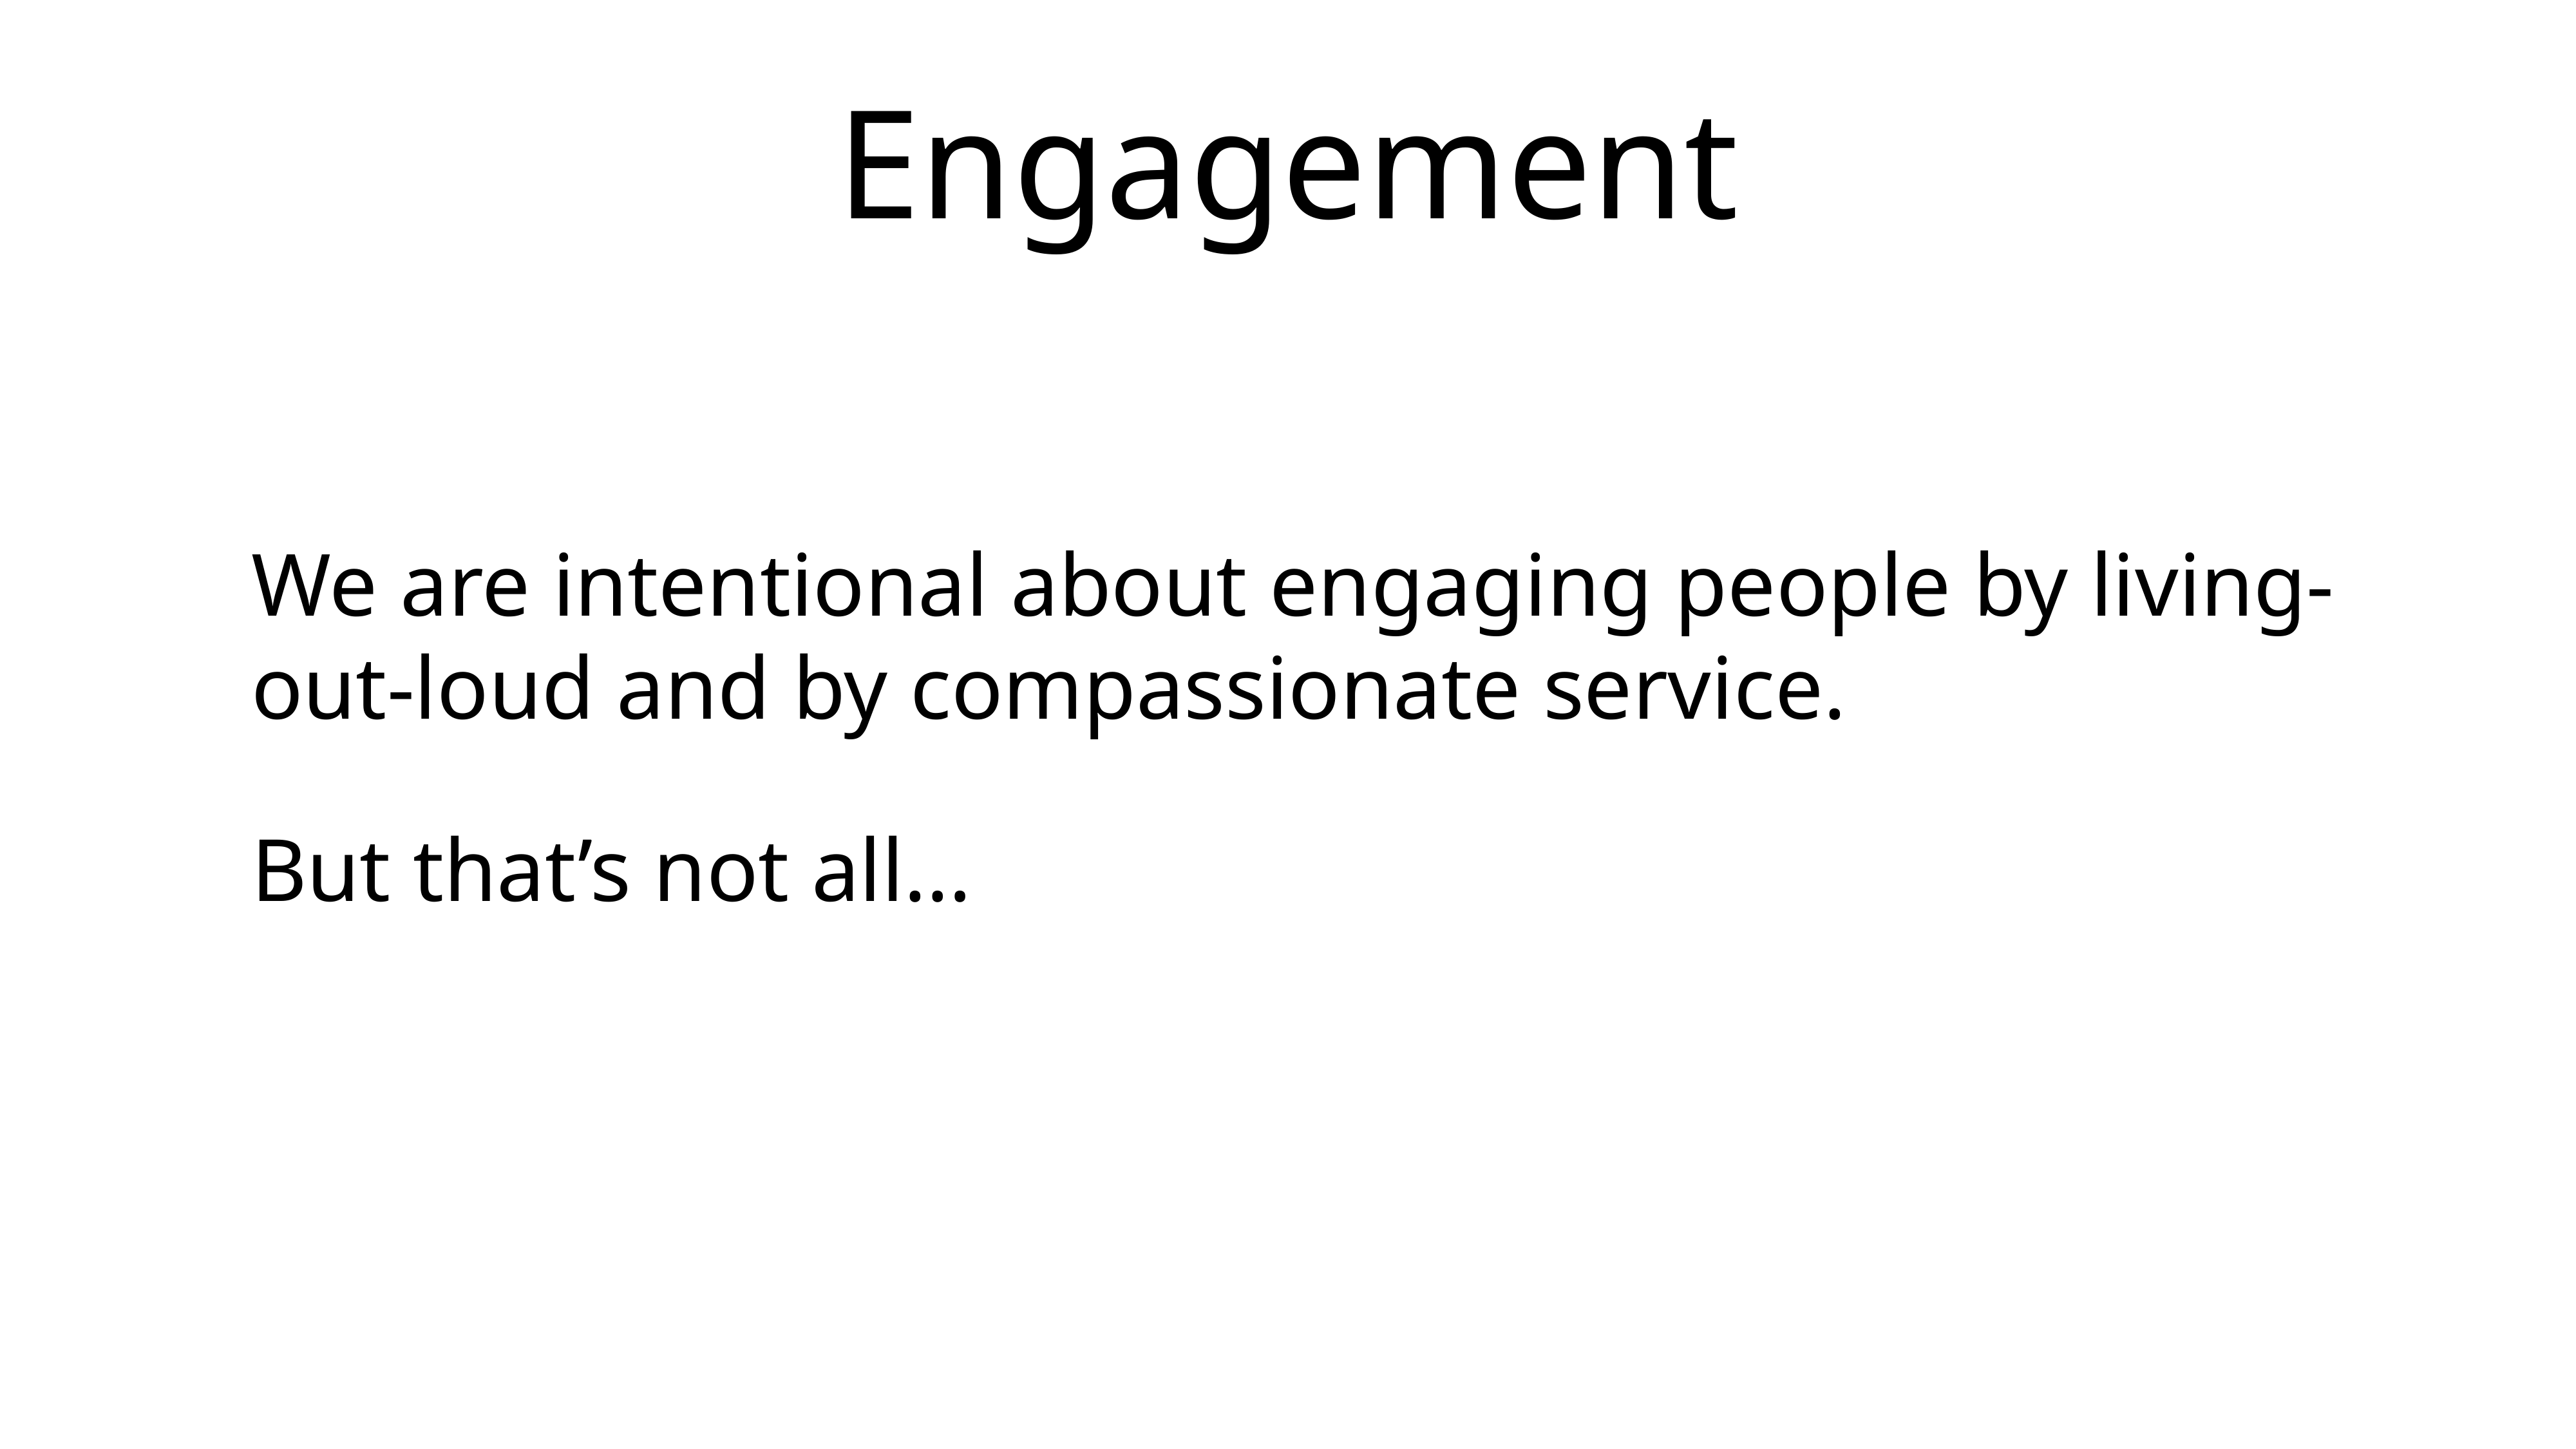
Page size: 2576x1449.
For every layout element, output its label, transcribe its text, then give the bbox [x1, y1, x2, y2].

title Engagement [178, 37, 2398, 279]
list We are intentional about engaging people by living-out-loud and by compassionate service. But that’s not all… [156, 399, 2376, 1050]
